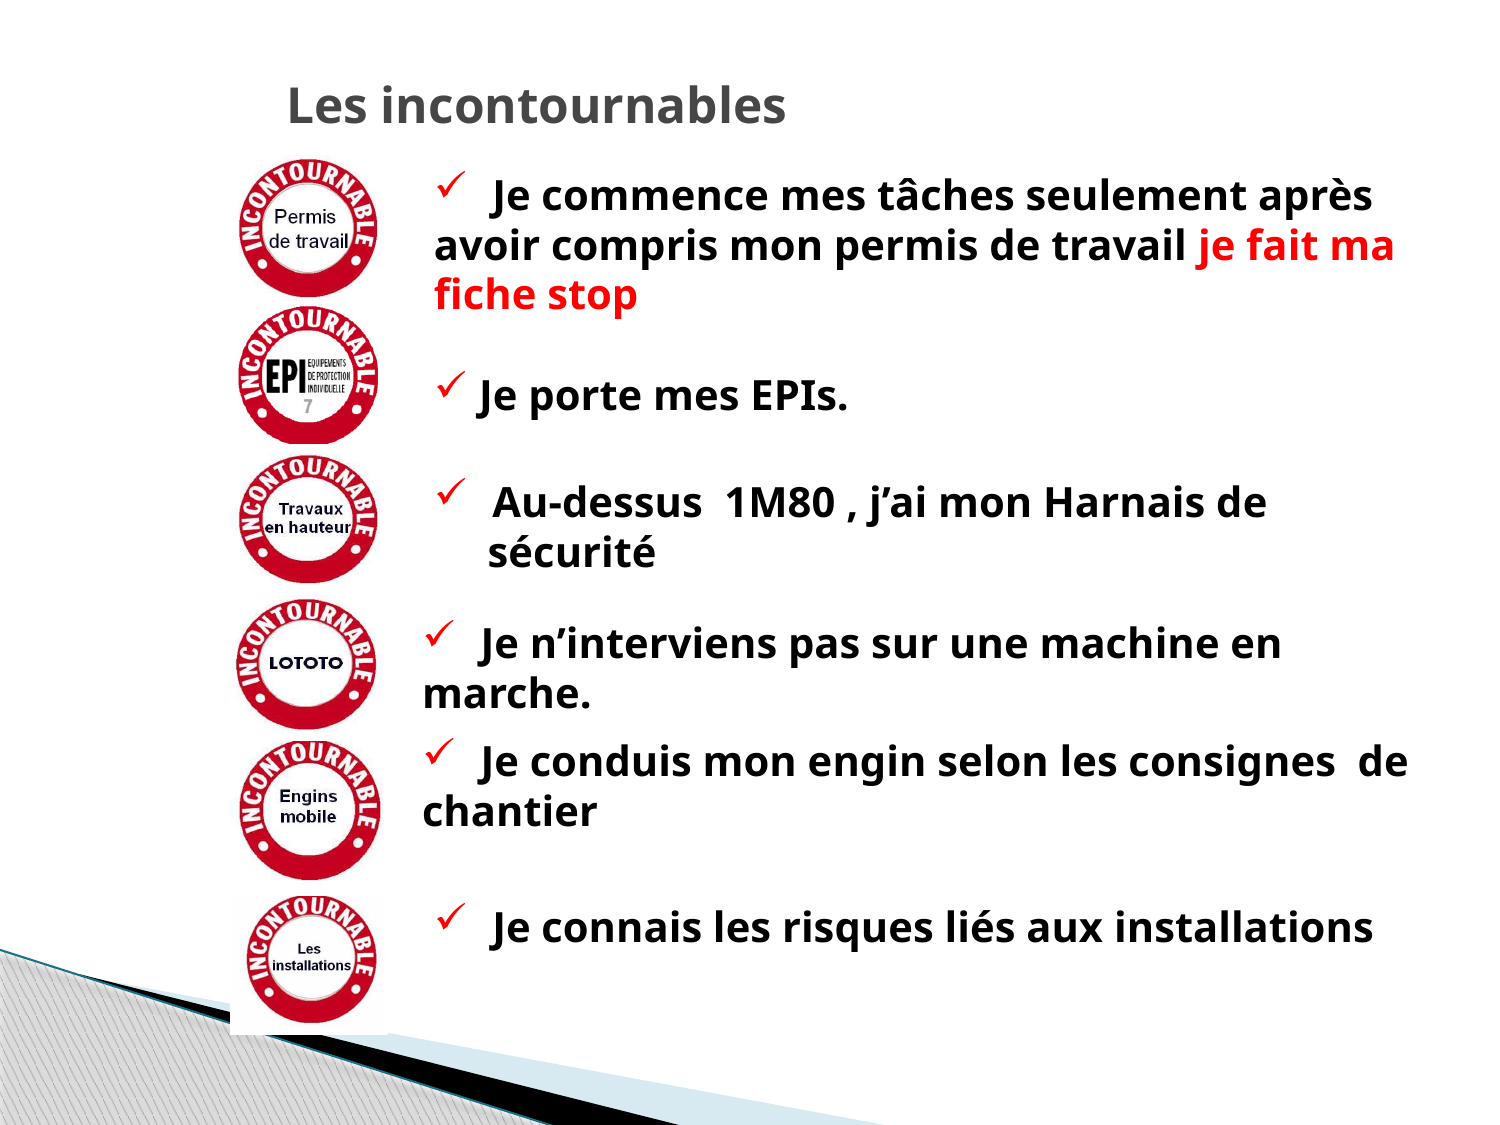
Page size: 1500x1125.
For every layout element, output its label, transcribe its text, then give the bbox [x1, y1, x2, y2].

text_box Au-dessus 1M80 , j’ai mon Harnais de sécurité [419, 467, 1441, 583]
text_box Je conduis mon engin selon les consignes de chantier [407, 727, 1429, 843]
text_box Je commence mes tâches seulement après avoir compris mon permis de travail je fait ma fiche stop [419, 160, 1441, 326]
text_box Je porte mes EPIs. [419, 361, 1441, 427]
text_box Je n’interviens pas sur une machine en marche. [407, 609, 1429, 725]
title Les incontournables [271, 66, 1431, 142]
text_box Je connais les risques liés aux installations [419, 893, 1459, 958]
picture [218, 146, 390, 1036]
